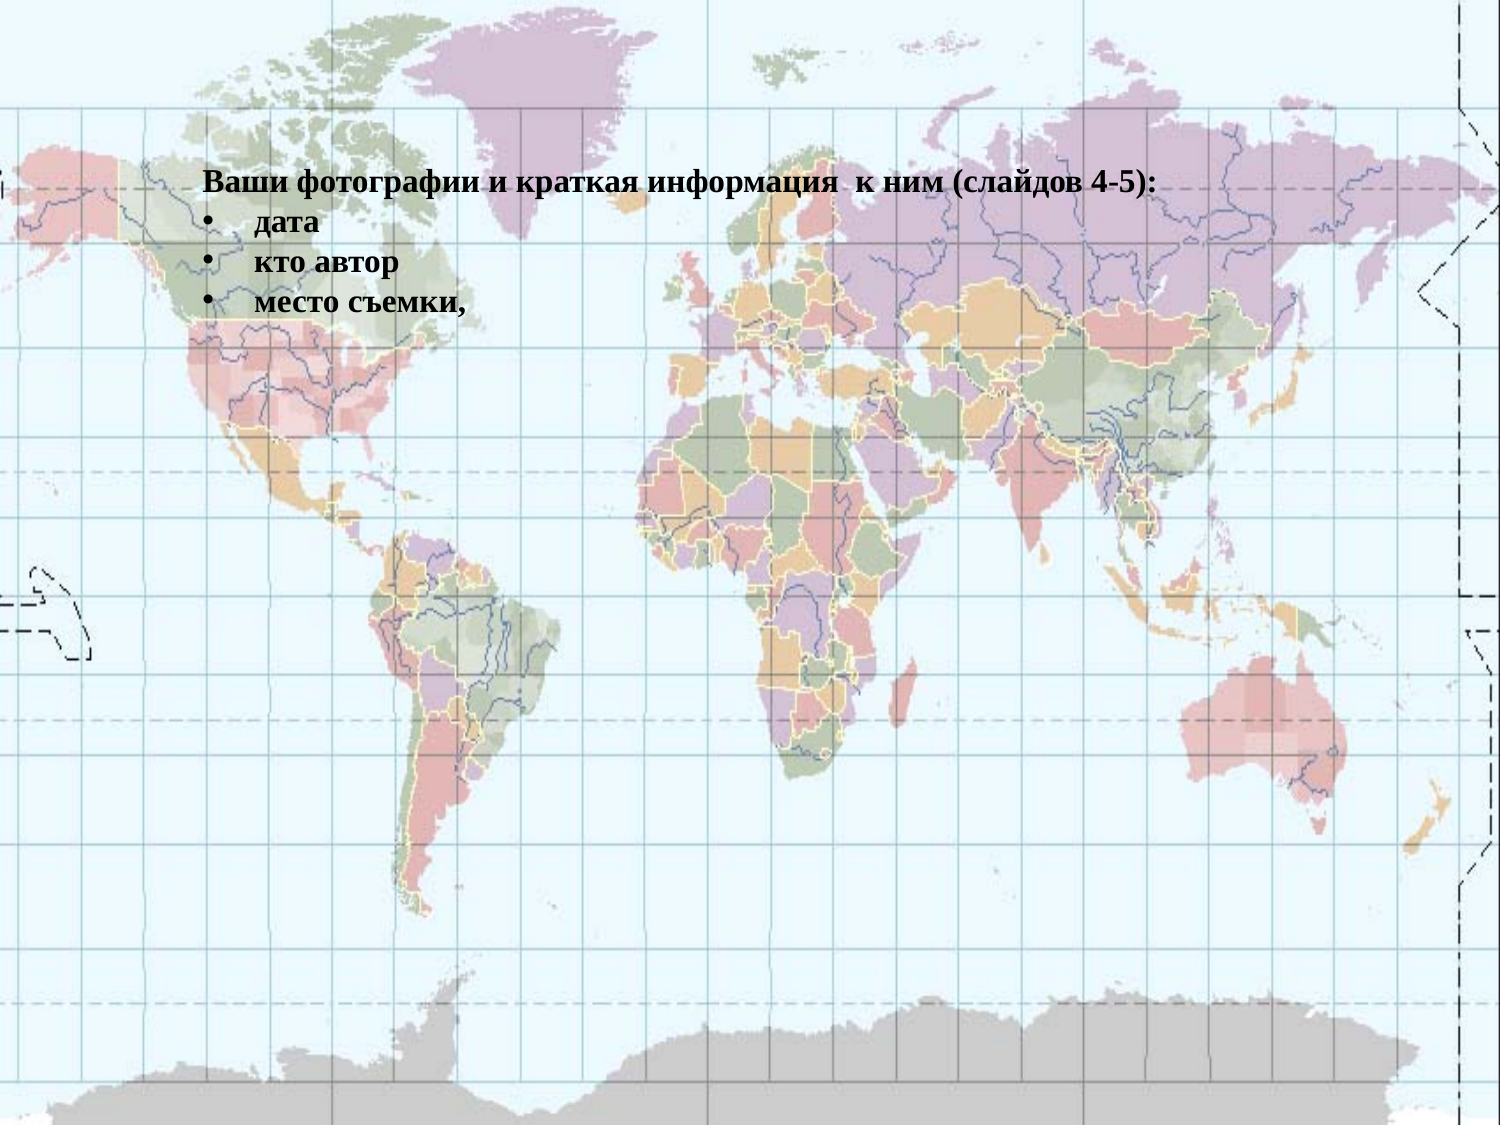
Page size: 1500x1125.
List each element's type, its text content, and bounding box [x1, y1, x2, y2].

text_box Ваши фотографии и краткая информация к ним (слайдов 4-5): дата кто автор место съемки, [187, 152, 1254, 327]
picture [0, 0, 1500, 1125]
